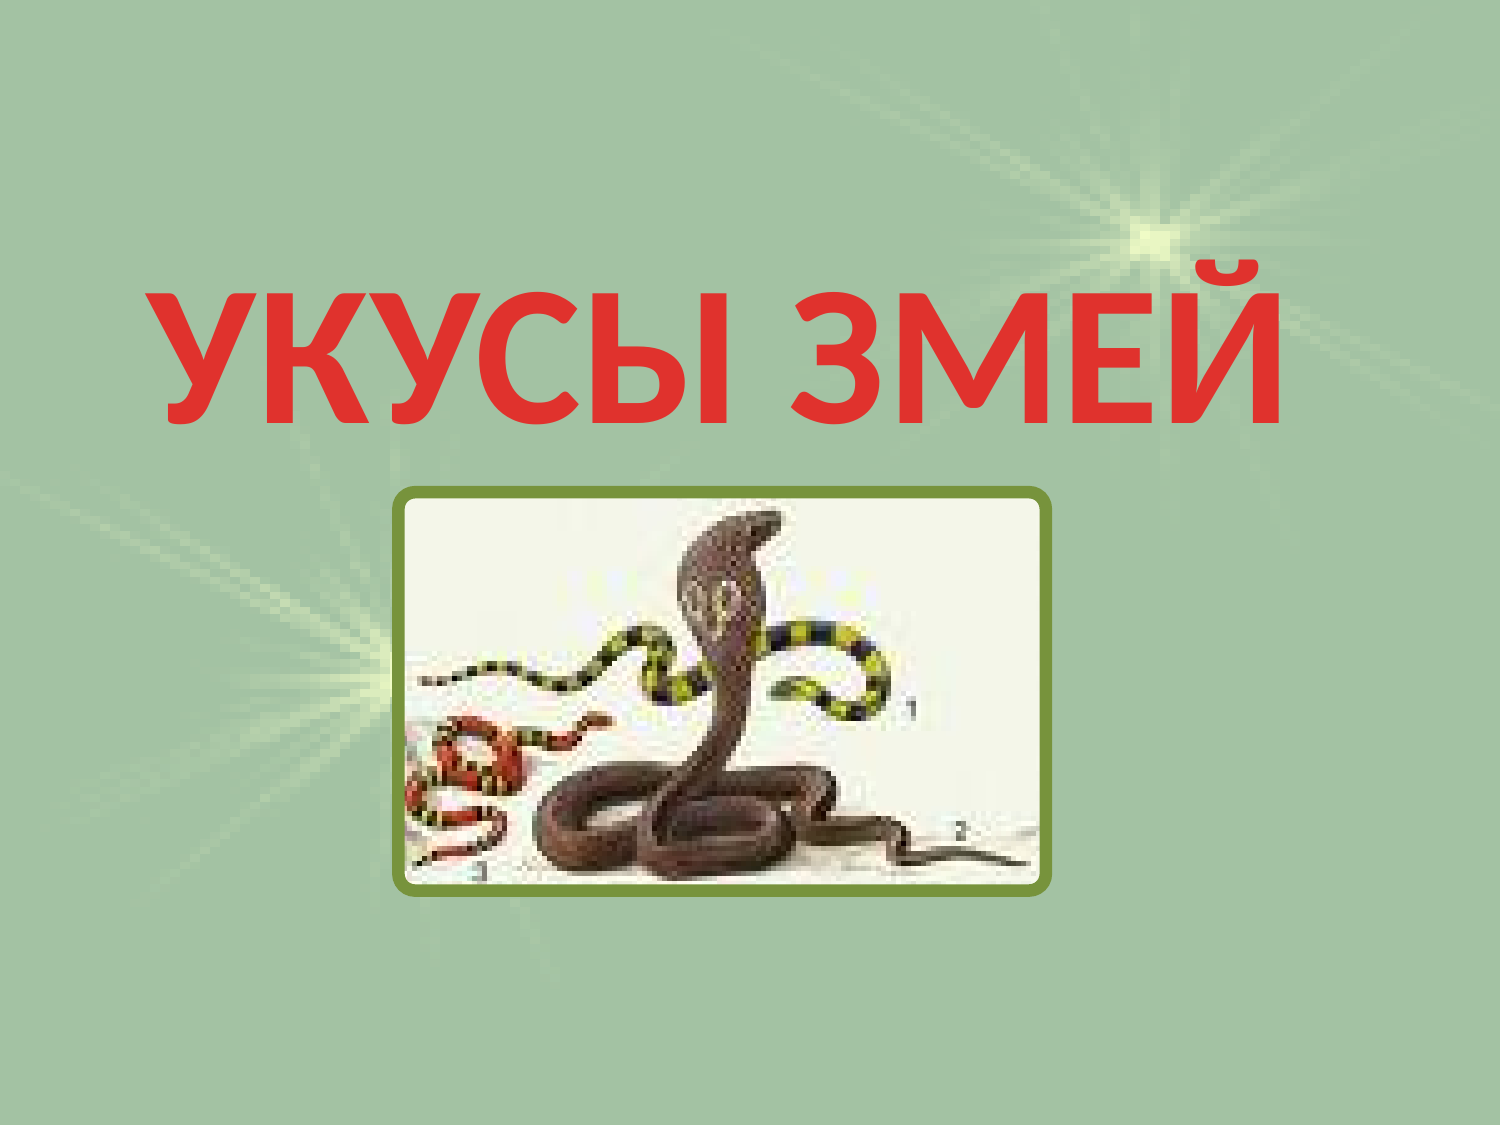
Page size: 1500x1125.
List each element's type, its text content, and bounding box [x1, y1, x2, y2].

picture [0, 0, 1500, 1125]
title УКУСЫ ЗМЕЙ [82, 222, 1357, 464]
